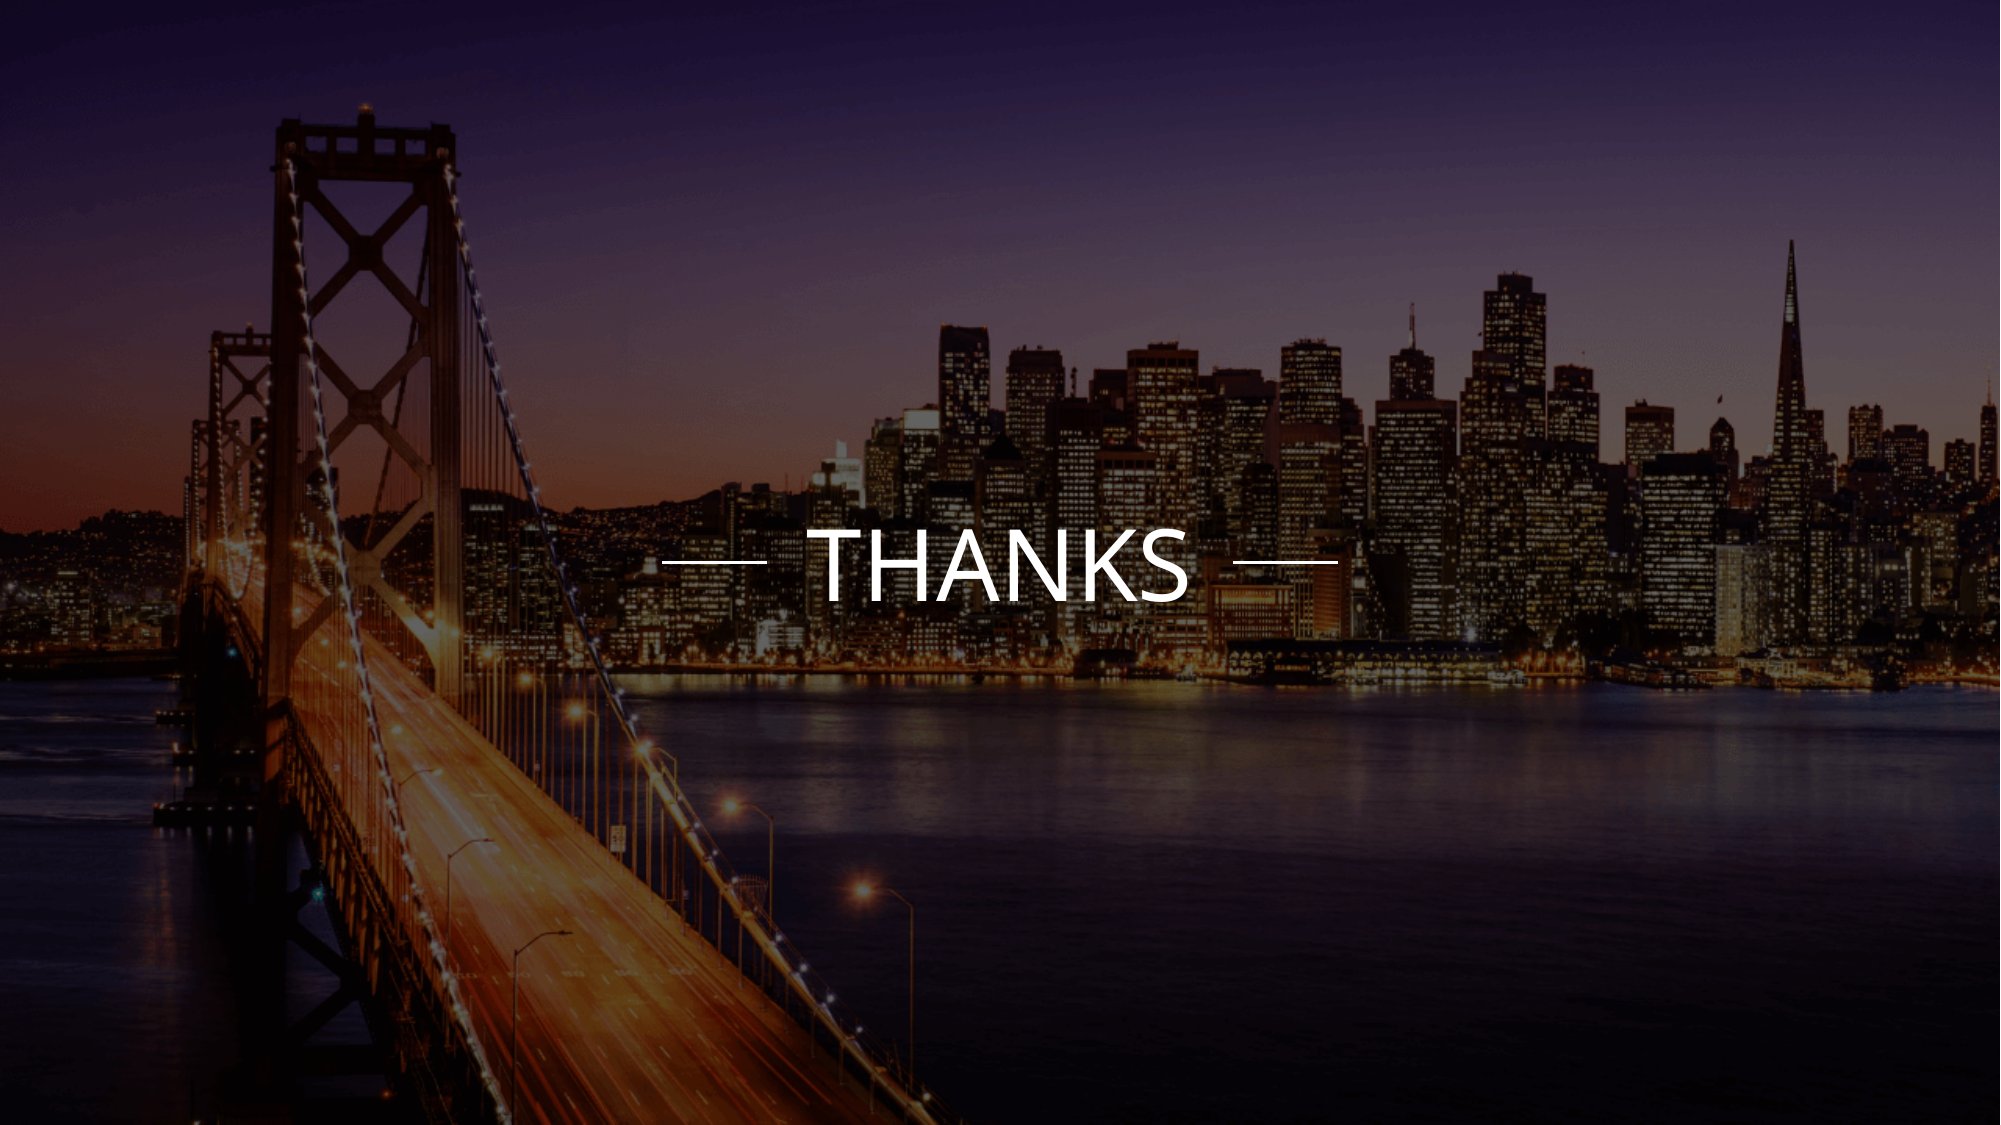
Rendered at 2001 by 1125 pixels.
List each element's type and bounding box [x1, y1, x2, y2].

text_box [662, 494, 1338, 631]
picture [0, 0, 2000, 1125]
